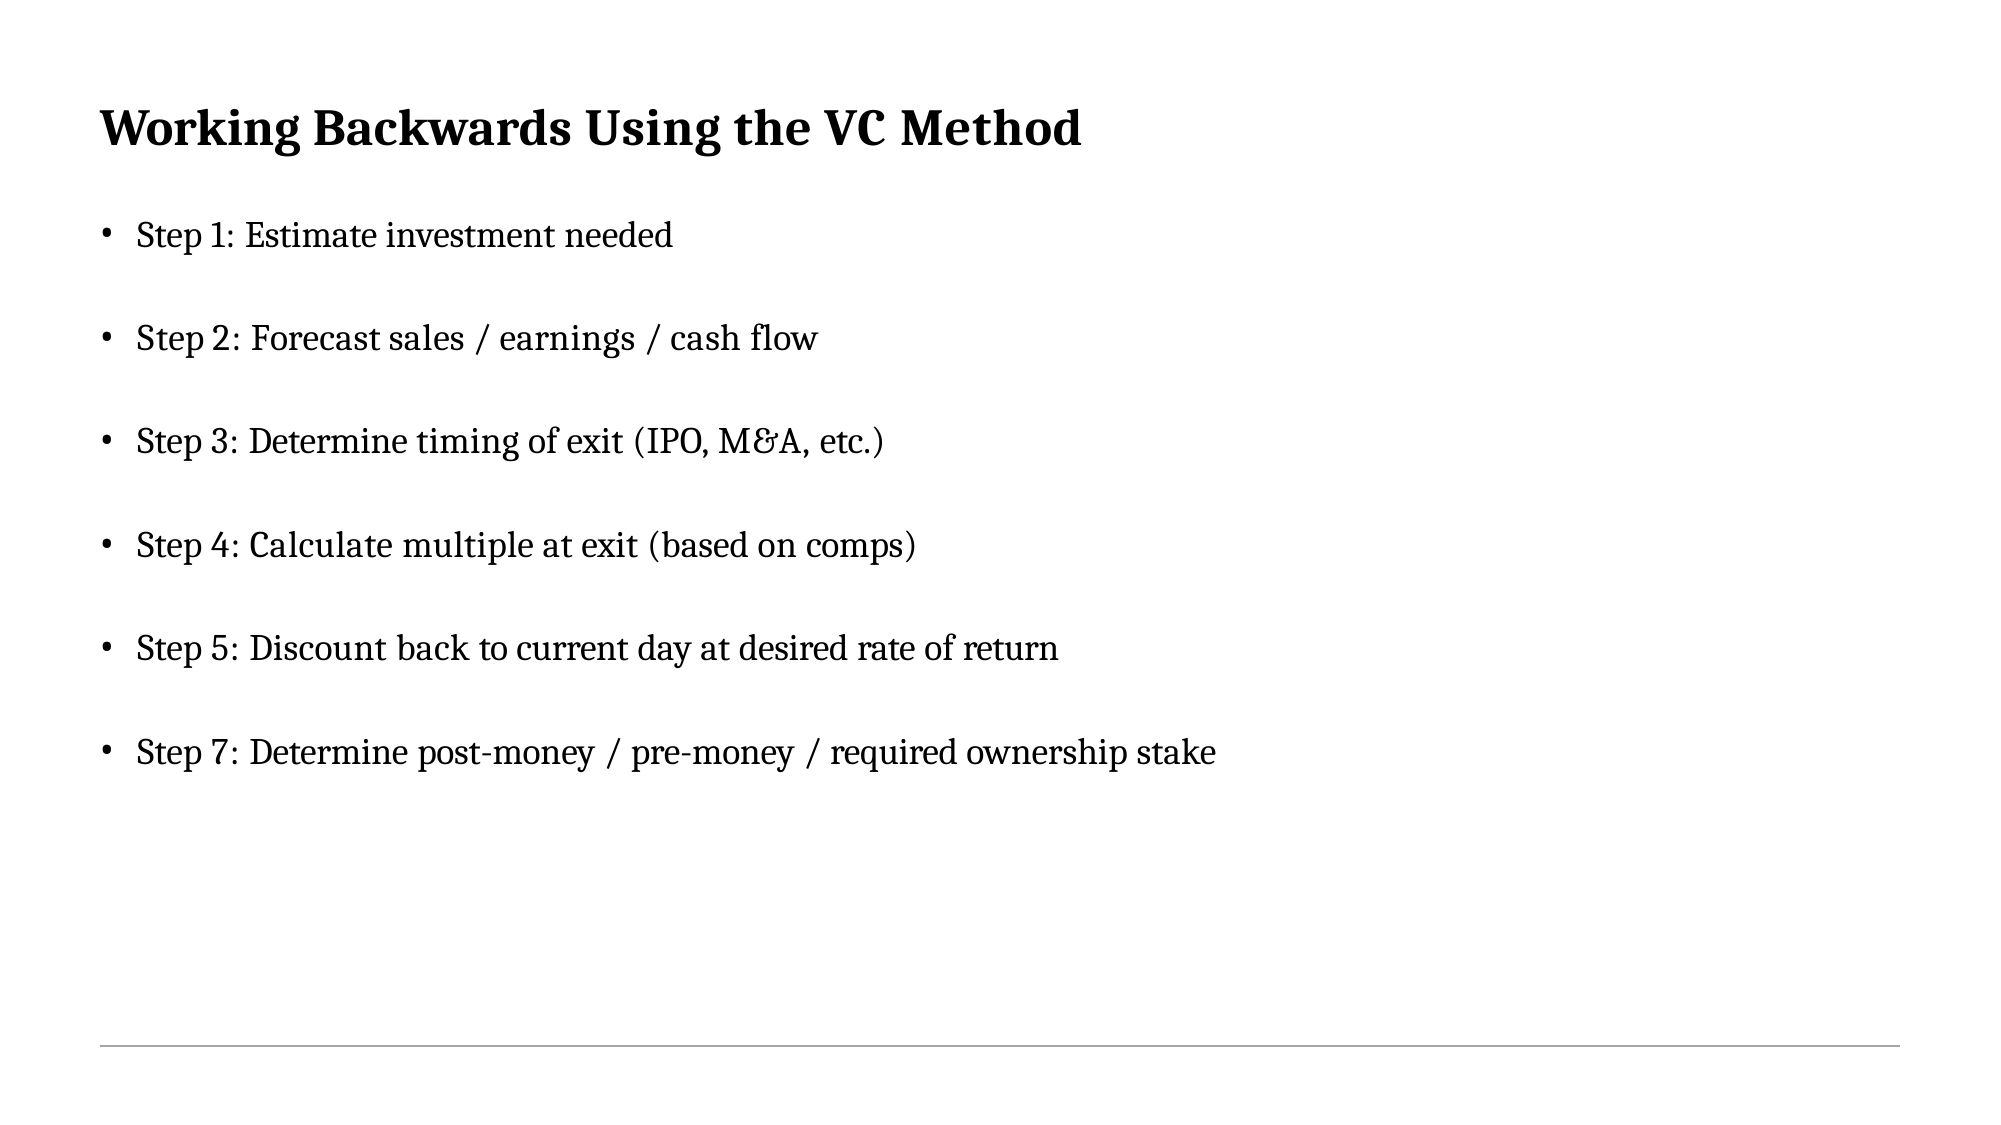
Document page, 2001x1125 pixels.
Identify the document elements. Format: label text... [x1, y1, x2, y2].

text_box Step 1: Estimate investment needed Step 2: Forecast sales / earnings / cash flow Step 3: Determine timing of exit (IPO, M&A, etc.) Step 4: Calculate multiple at exit (based on comps) Step 5: Discount back to current day at desired rate of return Step 7: Determine post-money / pre-money / required ownership stake [97, 207, 1277, 772]
title Working Backwards Using the VC Method [97, 91, 1116, 207]
